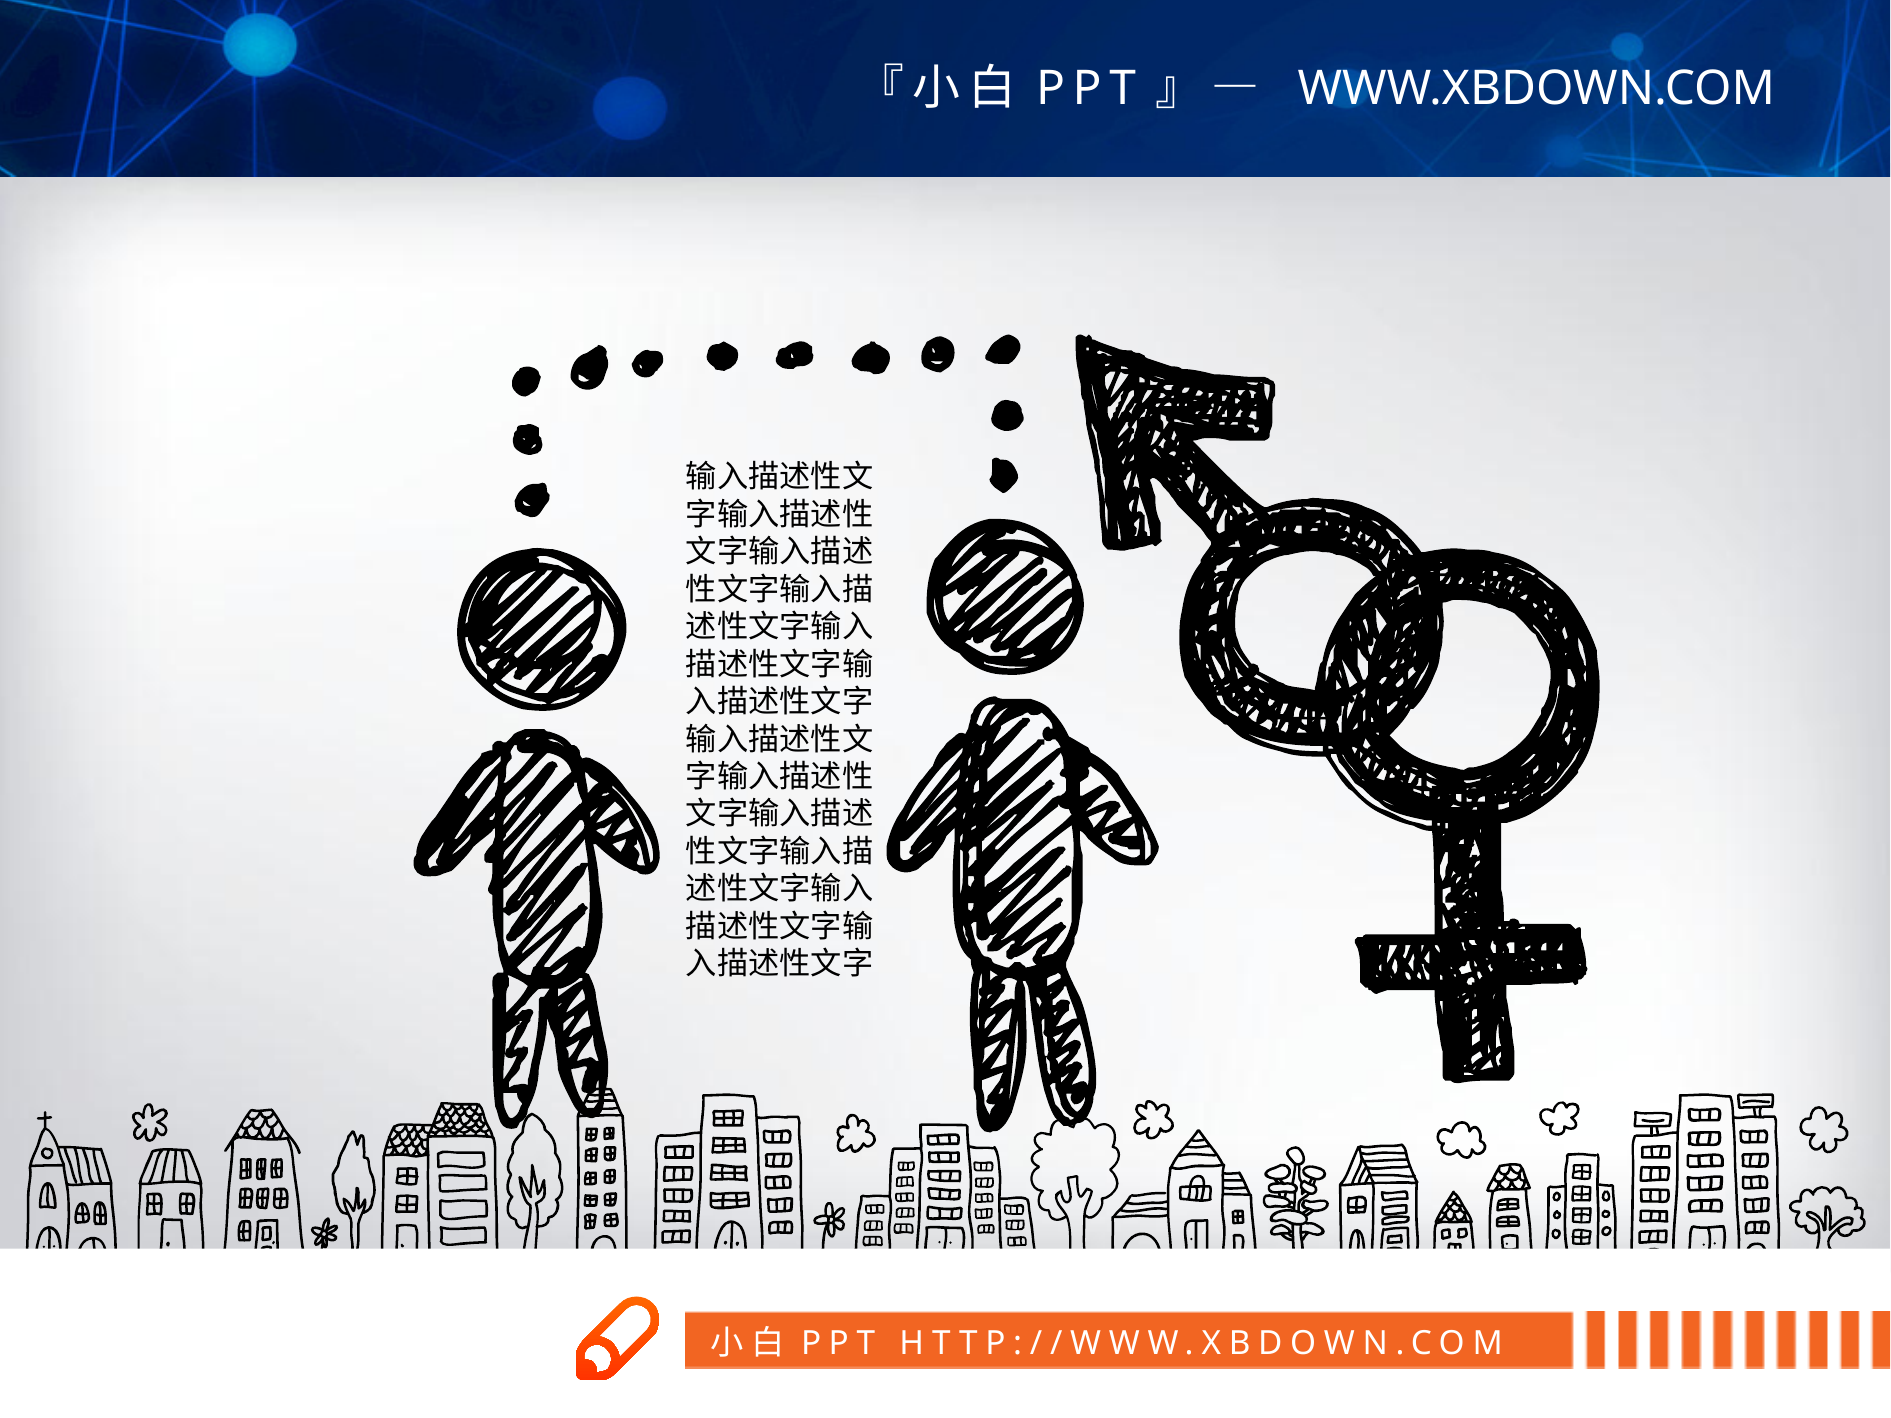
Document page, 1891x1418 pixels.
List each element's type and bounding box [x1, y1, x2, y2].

picture [1244, 504, 1252, 514]
picture [1207, 501, 1216, 518]
picture [1374, 1184, 1416, 1248]
picture [1440, 853, 1447, 879]
picture [1364, 758, 1370, 768]
picture [1273, 1227, 1287, 1233]
picture [1302, 1225, 1321, 1233]
picture [1236, 1237, 1241, 1248]
picture [1257, 545, 1276, 553]
picture [1512, 1166, 1520, 1171]
picture [96, 1151, 109, 1182]
picture [946, 1230, 962, 1248]
picture [1342, 1185, 1372, 1248]
picture [1174, 1156, 1219, 1167]
picture [1305, 1202, 1325, 1209]
picture [1691, 1229, 1708, 1248]
picture [1305, 1168, 1323, 1177]
picture [39, 1230, 48, 1248]
picture [836, 1210, 842, 1217]
picture [1274, 1212, 1305, 1222]
picture [1373, 1177, 1414, 1181]
picture [347, 1205, 362, 1248]
picture [175, 1152, 185, 1180]
picture [1579, 641, 1585, 664]
picture [759, 1135, 801, 1248]
picture [1001, 1199, 1032, 1248]
picture [1472, 1052, 1481, 1063]
picture [1472, 1032, 1479, 1045]
picture [1424, 970, 1429, 979]
picture [1377, 611, 1386, 633]
picture [77, 1149, 90, 1183]
picture [384, 1156, 428, 1248]
picture [0, 0, 1891, 1248]
picture [1217, 510, 1227, 533]
picture [262, 1124, 270, 1136]
picture [1382, 553, 1389, 566]
picture [1383, 1230, 1407, 1248]
picture [1409, 774, 1415, 783]
picture [1225, 705, 1238, 716]
picture [95, 1240, 103, 1248]
picture [1490, 1182, 1497, 1189]
picture [579, 1135, 625, 1248]
picture [1344, 1152, 1360, 1183]
picture [840, 1135, 872, 1149]
picture [1443, 888, 1455, 909]
picture [1266, 1197, 1288, 1205]
picture [1599, 1186, 1614, 1248]
picture [1508, 1172, 1517, 1178]
picture [1130, 1195, 1166, 1202]
picture [142, 1152, 158, 1182]
picture [1809, 1214, 1819, 1221]
picture [1370, 1168, 1411, 1175]
picture [1295, 526, 1301, 533]
picture [1565, 735, 1570, 743]
picture [1482, 1061, 1492, 1069]
picture [1491, 942, 1495, 953]
picture [1404, 946, 1409, 957]
picture [1409, 668, 1415, 677]
picture [1456, 1212, 1463, 1218]
picture [1170, 1167, 1223, 1248]
picture [1460, 962, 1471, 973]
picture [1331, 754, 1394, 813]
picture [1675, 1096, 1737, 1248]
picture [1058, 1178, 1090, 1248]
text_box [413, 334, 1160, 1135]
picture [140, 1183, 201, 1248]
picture [537, 1135, 577, 1248]
picture [1403, 623, 1410, 630]
picture [1364, 740, 1370, 748]
picture [1409, 956, 1414, 969]
picture [1127, 1236, 1157, 1248]
picture [1387, 702, 1397, 713]
picture [1355, 1164, 1364, 1182]
picture [1567, 1156, 1597, 1248]
picture [1246, 705, 1252, 712]
picture [1417, 670, 1426, 684]
picture [524, 1180, 543, 1248]
picture [1542, 580, 1551, 588]
picture [1504, 1237, 1516, 1248]
picture [184, 1152, 198, 1181]
picture [1218, 696, 1224, 705]
picture [69, 1185, 114, 1248]
picture [1507, 943, 1514, 953]
picture [33, 1131, 61, 1164]
picture [1352, 1233, 1357, 1248]
picture [1236, 552, 1373, 689]
picture [1358, 650, 1368, 679]
picture [335, 1135, 373, 1211]
picture [258, 1222, 276, 1248]
picture [1217, 583, 1222, 591]
picture [1792, 1189, 1863, 1234]
picture [86, 1150, 99, 1182]
picture [1198, 1222, 1205, 1248]
picture [971, 1149, 999, 1248]
picture [657, 1135, 699, 1248]
picture [1250, 412, 1256, 419]
picture [1391, 660, 1397, 668]
picture [397, 1146, 404, 1152]
picture [1496, 1173, 1503, 1180]
picture [1347, 703, 1353, 717]
picture [51, 1230, 58, 1248]
picture [1209, 602, 1218, 615]
picture [1248, 425, 1258, 432]
picture [1160, 1107, 1171, 1130]
picture [163, 1221, 183, 1248]
picture [1303, 1184, 1314, 1192]
picture [1369, 541, 1376, 548]
picture [1472, 1009, 1477, 1019]
picture [1281, 704, 1287, 714]
picture [82, 1240, 92, 1248]
picture [1367, 1161, 1407, 1167]
picture [1496, 1053, 1501, 1064]
picture [1502, 1180, 1509, 1188]
picture [1225, 1175, 1240, 1179]
picture [817, 1218, 827, 1222]
picture [1548, 1188, 1565, 1248]
picture [1362, 1147, 1404, 1152]
picture [1398, 588, 1413, 599]
picture [1711, 1228, 1723, 1248]
picture [1337, 716, 1342, 732]
picture [1215, 559, 1232, 573]
picture [244, 1119, 251, 1127]
picture [1321, 720, 1325, 730]
picture [1199, 487, 1208, 506]
picture [164, 1151, 174, 1181]
picture [1393, 960, 1397, 972]
picture [1387, 946, 1396, 961]
picture [1443, 917, 1447, 928]
picture [927, 1229, 944, 1248]
picture [969, 1135, 1069, 1248]
picture [1396, 678, 1403, 687]
picture [1271, 1185, 1294, 1191]
picture [1161, 415, 1168, 427]
picture [1183, 1148, 1213, 1153]
picture [509, 1135, 560, 1226]
picture [801, 1135, 919, 1248]
picture [494, 1135, 526, 1248]
picture [1563, 628, 1567, 638]
picture [1033, 1135, 1117, 1218]
picture [60, 1149, 74, 1183]
picture [1527, 754, 1535, 762]
picture [1233, 506, 1241, 513]
text_box [1165, 364, 1600, 1084]
picture [29, 1167, 67, 1248]
picture [1496, 1028, 1500, 1047]
picture [1547, 712, 1553, 725]
picture [401, 1131, 407, 1138]
picture [1391, 600, 1550, 769]
picture [733, 1224, 744, 1248]
picture [1212, 656, 1224, 678]
picture [626, 1135, 657, 1248]
picture [1233, 579, 1239, 588]
picture [827, 1205, 831, 1215]
picture [1568, 669, 1575, 687]
picture [1633, 1134, 1676, 1248]
picture [1255, 675, 1263, 680]
picture [1395, 813, 1431, 825]
picture [858, 1197, 889, 1248]
picture [1344, 664, 1356, 686]
picture [268, 1116, 276, 1125]
picture [255, 1117, 263, 1127]
picture [1190, 1142, 1206, 1146]
picture [1471, 841, 1479, 855]
picture [1187, 1222, 1194, 1248]
picture [1514, 1180, 1523, 1188]
picture [1363, 1154, 1405, 1159]
picture [685, 1311, 1891, 1369]
picture [1114, 1217, 1169, 1248]
picture [248, 1127, 258, 1136]
picture [891, 1150, 920, 1248]
picture [429, 1138, 495, 1248]
picture [595, 1238, 613, 1248]
picture [1735, 1118, 1777, 1248]
picture [1819, 1209, 1850, 1248]
picture [1124, 1204, 1166, 1210]
picture [940, 1137, 948, 1142]
picture [67, 1149, 80, 1183]
picture [1250, 710, 1258, 721]
picture [1340, 512, 1349, 517]
picture [1282, 723, 1288, 732]
picture [919, 1135, 971, 1248]
picture [1224, 1196, 1253, 1248]
picture [1295, 1168, 1302, 1209]
picture [409, 1146, 414, 1154]
picture [1160, 439, 1165, 447]
picture [1499, 803, 1509, 809]
picture [393, 1138, 401, 1144]
picture [1225, 653, 1229, 667]
picture [717, 1224, 730, 1248]
picture [1261, 739, 1322, 751]
picture [1377, 769, 1386, 780]
picture [1289, 1150, 1302, 1163]
picture [227, 1139, 301, 1248]
picture [1401, 542, 1412, 554]
picture [1164, 385, 1172, 390]
picture [1186, 473, 1195, 490]
picture [398, 1227, 415, 1248]
picture [1268, 1167, 1288, 1177]
picture [152, 1151, 166, 1182]
picture [1326, 648, 1334, 678]
picture [1265, 384, 1269, 398]
picture [1436, 1223, 1472, 1248]
picture [1637, 1114, 1669, 1124]
picture [1740, 1096, 1771, 1106]
picture [1294, 707, 1300, 716]
picture [1361, 1171, 1368, 1182]
picture [1118, 1210, 1166, 1215]
picture [1225, 1182, 1244, 1187]
picture [1261, 720, 1272, 729]
picture [698, 1135, 761, 1248]
picture [1295, 1226, 1301, 1248]
picture [274, 1124, 281, 1137]
picture [1491, 1191, 1529, 1248]
picture [1387, 530, 1398, 539]
